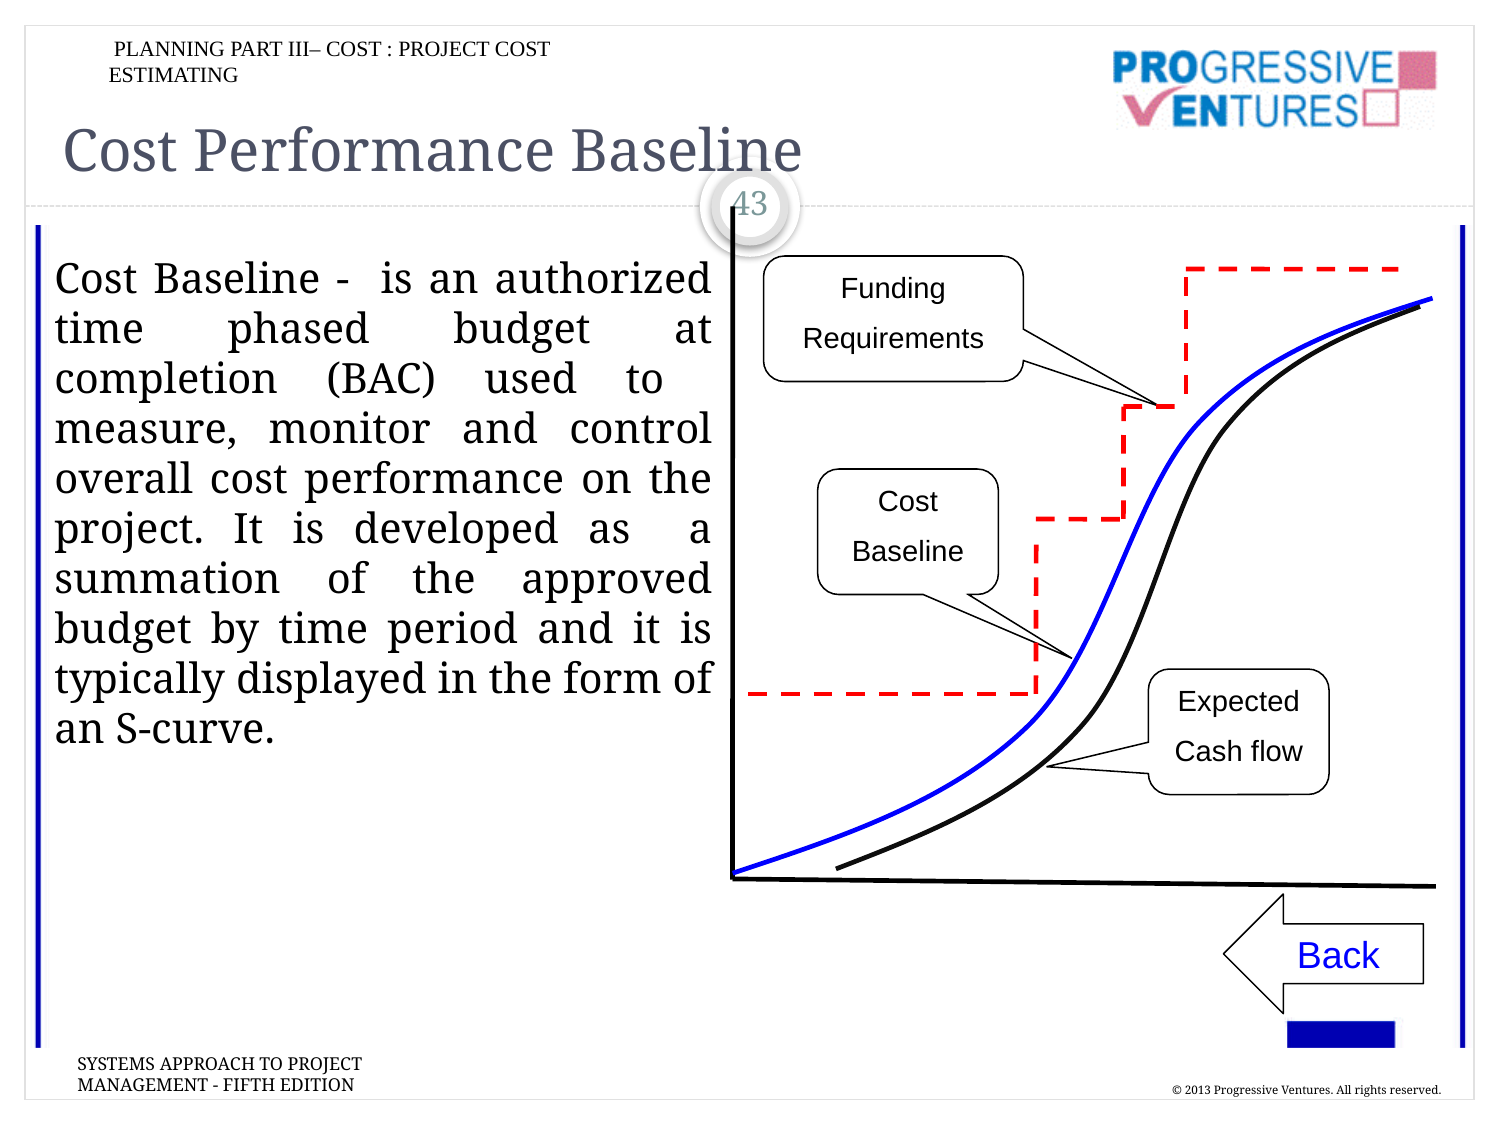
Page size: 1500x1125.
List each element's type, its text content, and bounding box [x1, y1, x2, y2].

list Systems Approach to Project Management - Fifth Edition [62, 1055, 513, 1094]
text_box Back [1223, 896, 1424, 1014]
picture [26, 225, 1473, 1047]
list Planning Part III– Cost : Project Cost Estimating [93, 26, 658, 74]
list © 2013 Progressive Ventures. All rights reserved. [1156, 1075, 1483, 1114]
picture [1112, 49, 1439, 102]
text_box Cost Performance Baseline [62, 102, 1463, 194]
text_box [732, 206, 1437, 887]
text_box Cost Baseline - is an authorized time phased budget at completion (BAC) used to measure, monitor and control overall cost performance on the project. It is developed as a summation of the approved budget by time period and it is typically displayed in the form of an S-curve. [39, 243, 727, 982]
slide_number 43 [712, 194, 788, 241]
